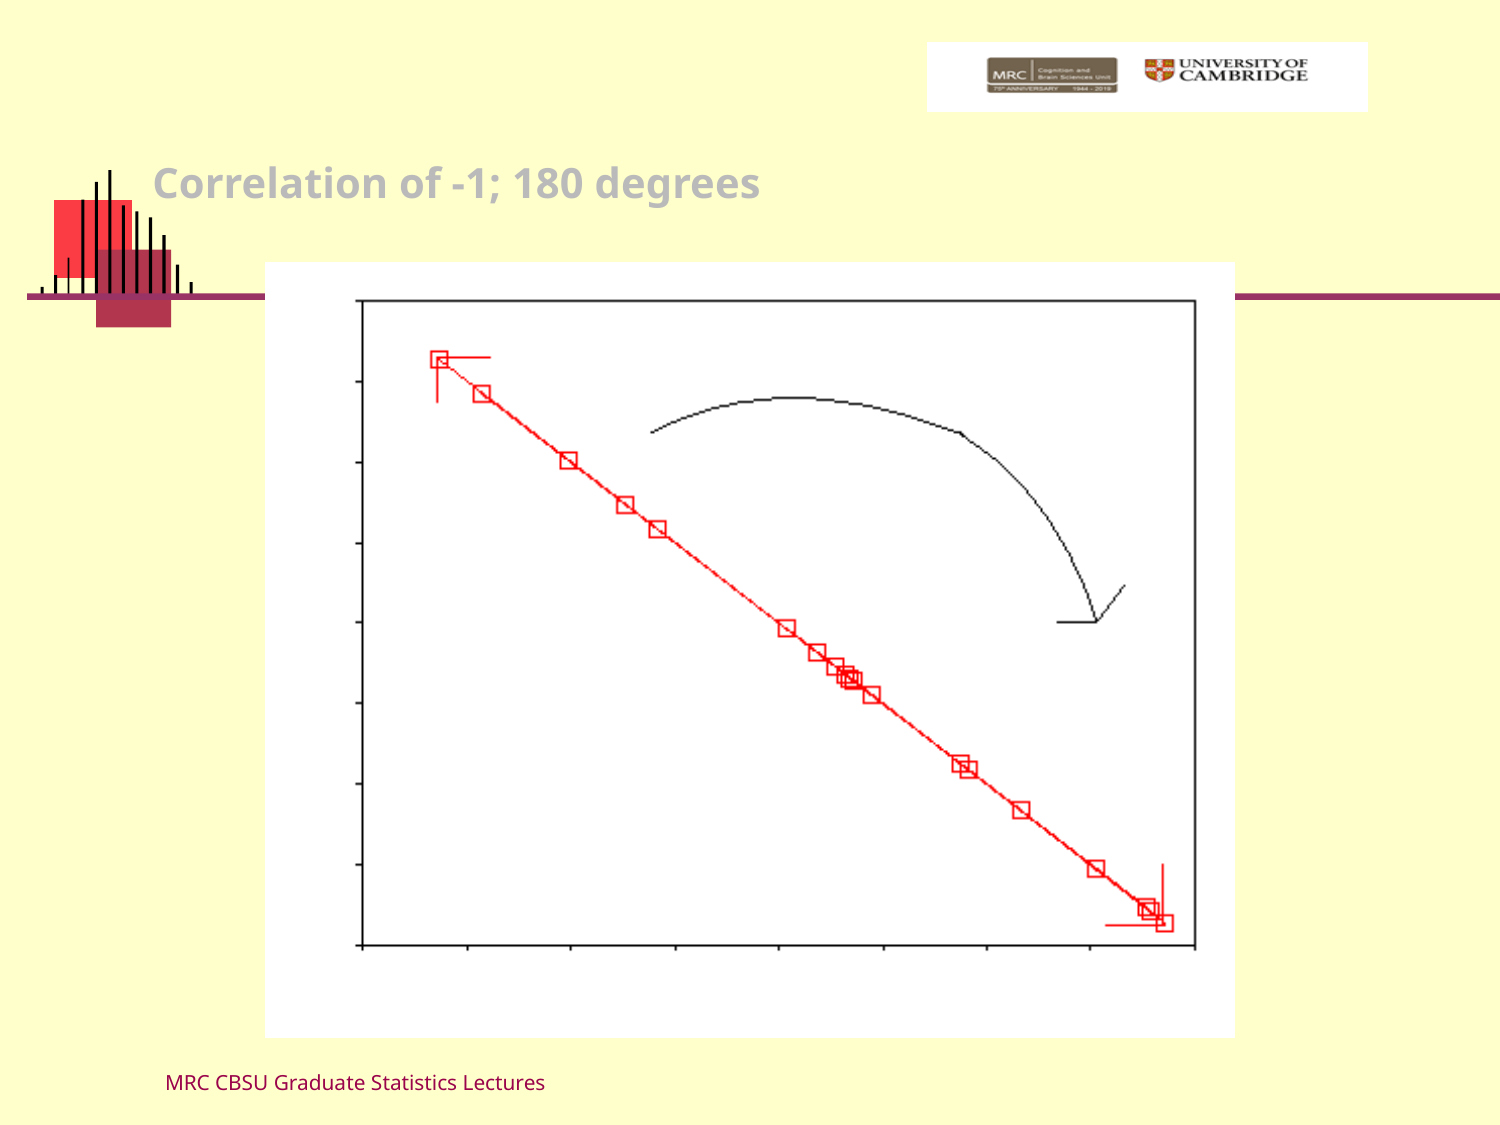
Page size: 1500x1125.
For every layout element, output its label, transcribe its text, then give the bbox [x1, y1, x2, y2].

picture [927, 42, 1368, 112]
title Correlation of -1; 180 degrees [137, 137, 988, 233]
footer MRC CBSU Graduate Statistics Lectures [149, 1062, 988, 1101]
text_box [265, 262, 1235, 1038]
